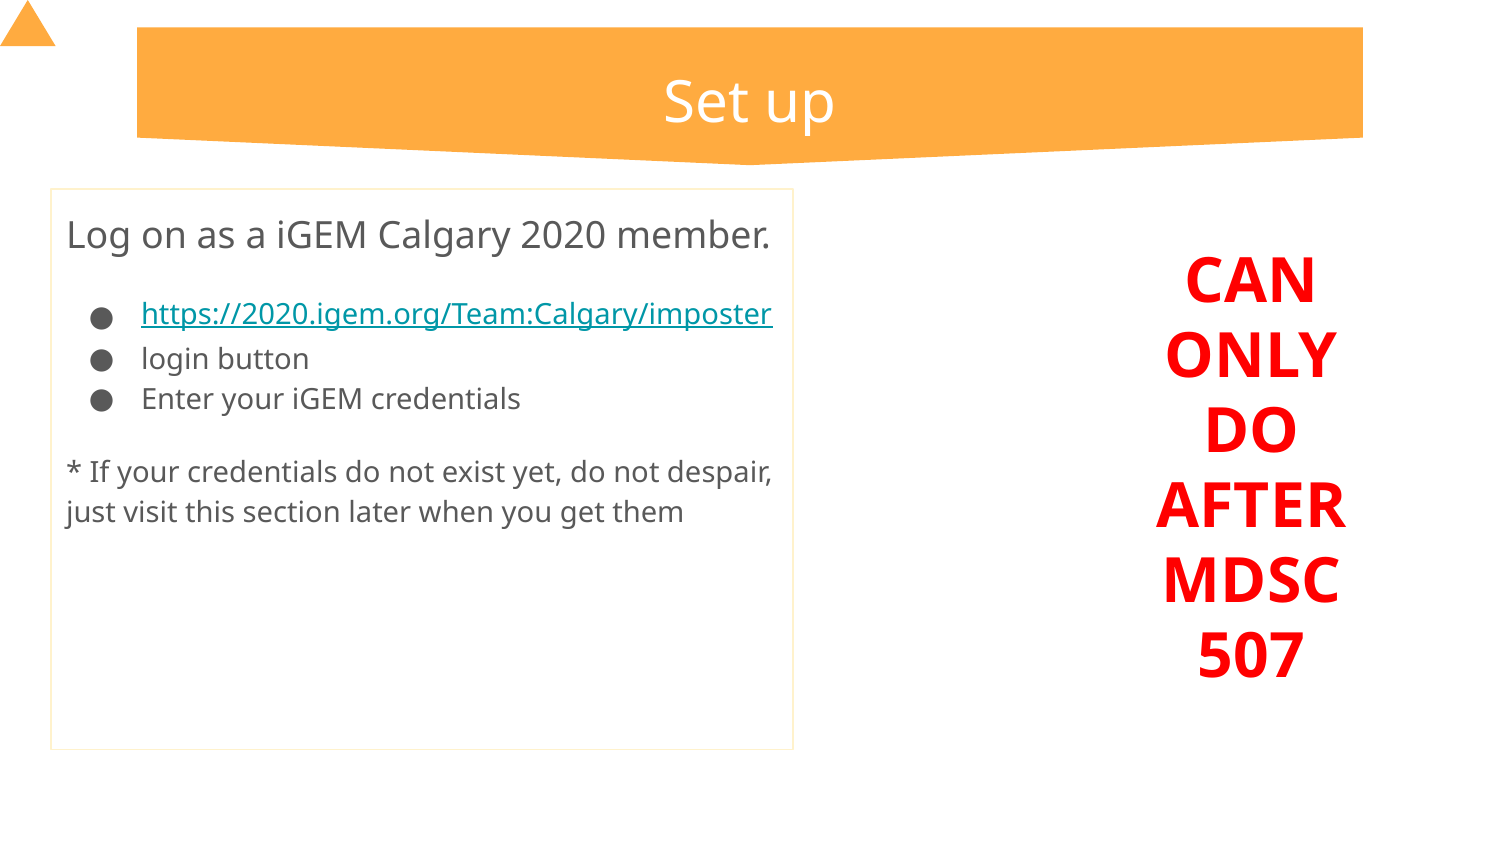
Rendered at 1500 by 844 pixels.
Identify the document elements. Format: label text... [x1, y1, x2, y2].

text_box CAN ONLY DO AFTER MDSC 507 [1115, 225, 1388, 698]
title Set up [51, 49, 1449, 144]
list Log on as a iGEM Calgary 2020 member. https://2020.igem.org/Team:Calgary/imposter login button Enter your iGEM credentials * If your credentials do not exist yet, do not despair, just visit this section later when you get them [51, 189, 794, 750]
text_box [137, 27, 1363, 49]
text_box [279, 144, 1221, 166]
text_box [0, 0, 56, 47]
